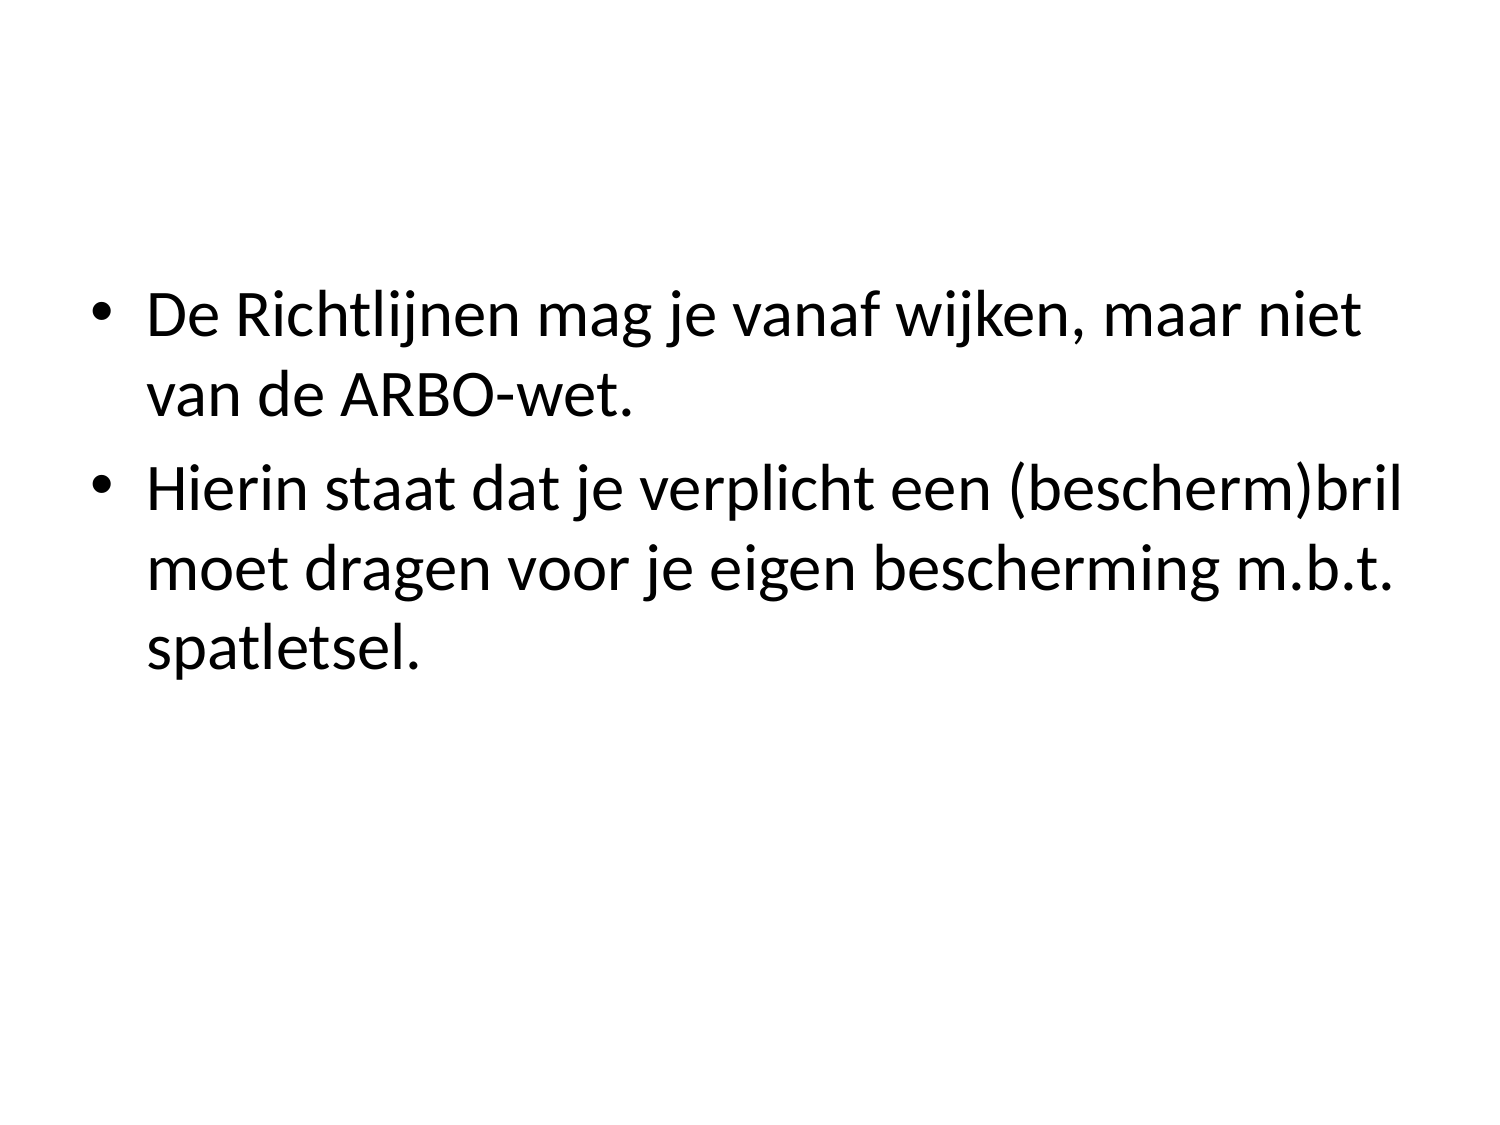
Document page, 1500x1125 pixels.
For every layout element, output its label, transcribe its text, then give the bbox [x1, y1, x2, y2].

list De Richtlijnen mag je vanaf wijken, maar niet van de ARBO-wet. Hierin staat dat je verplicht een (bescherm)bril moet dragen voor je eigen bescherming m.b.t. spatletsel. [75, 262, 1425, 1005]
